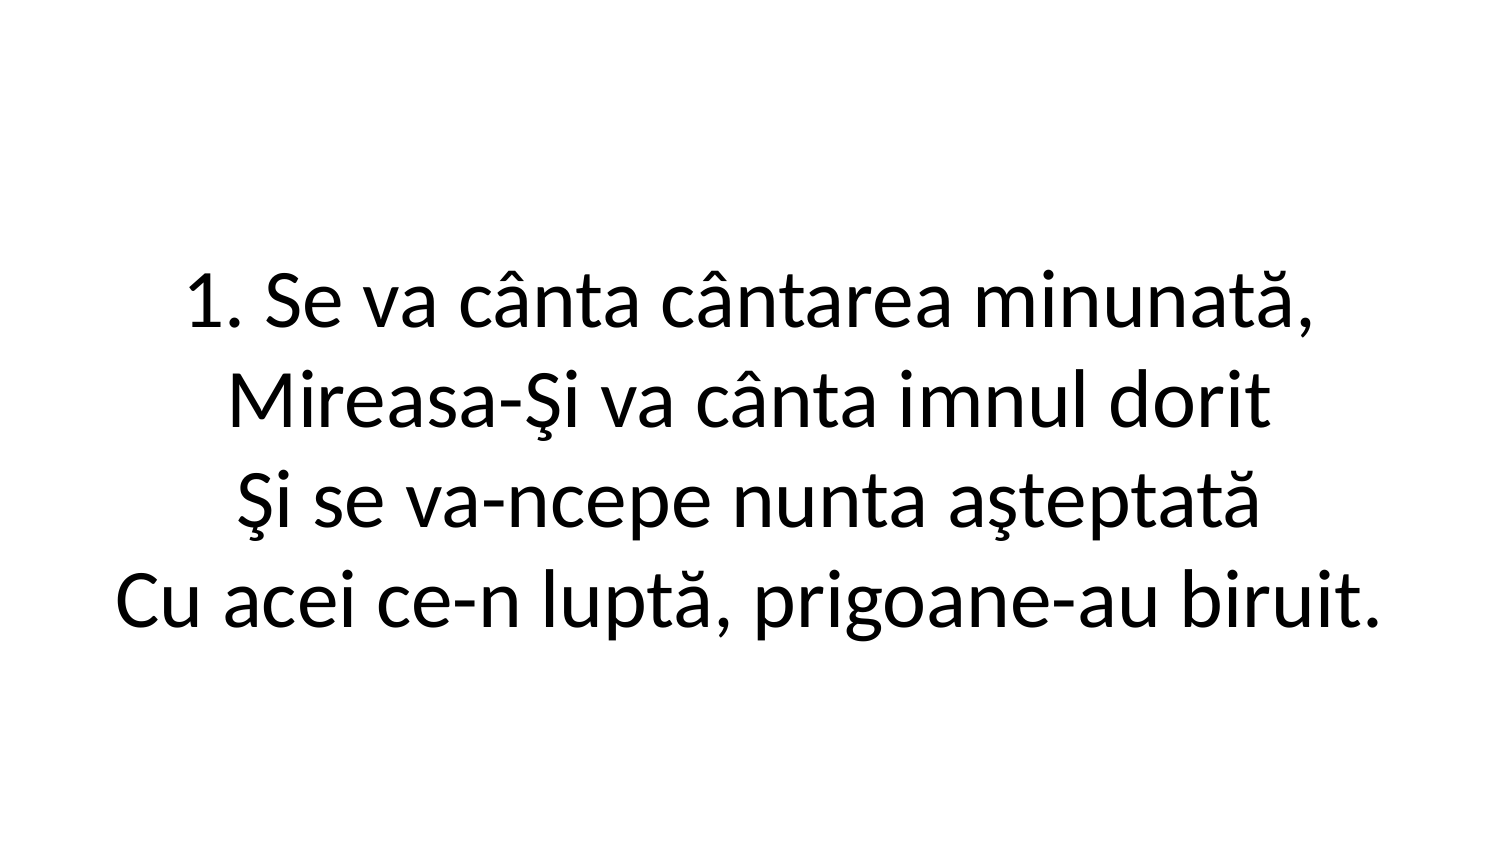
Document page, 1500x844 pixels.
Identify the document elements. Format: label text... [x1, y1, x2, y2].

text_box 1. Se va cânta cântarea minunată, Mireasa-Şi va cânta imnul dorit Şi se va-ncepe nunta aşteptată Cu acei ce-n luptă, prigoane-au biruit. [100, 192, 1400, 652]
